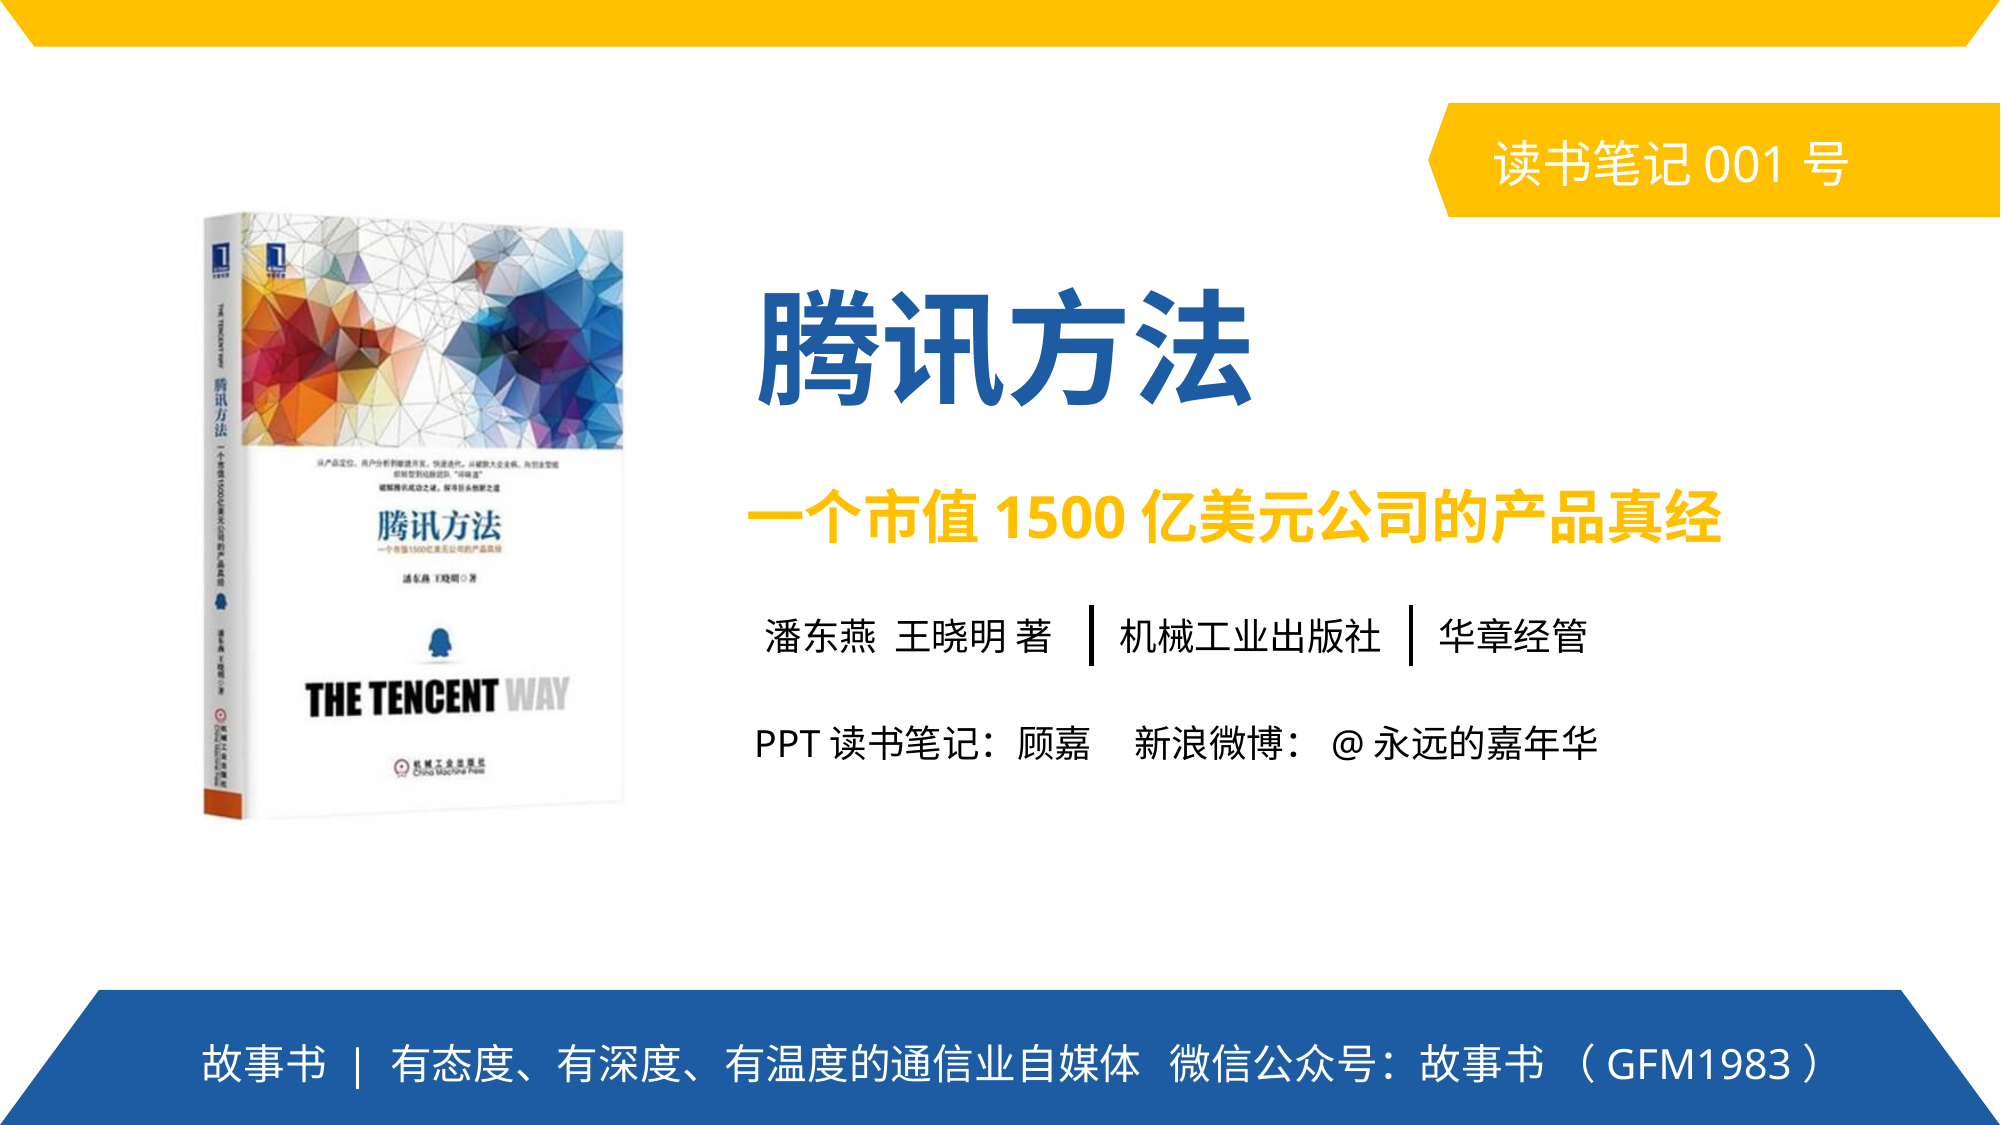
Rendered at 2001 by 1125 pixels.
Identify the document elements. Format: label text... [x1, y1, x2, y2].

text_box 一个市值1500亿美元公司的产品真经 [731, 472, 1738, 558]
text_box [0, 0, 2000, 48]
text_box 华章经管 [1424, 605, 1604, 666]
text_box [1427, 101, 2000, 219]
text_box 读书笔记001号 [1477, 125, 1867, 200]
picture [194, 195, 636, 836]
text_box 故事书 | 有态度、有深度、有温度的通信业自媒体 微信公众号：故事书 （GFM1983） [187, 1030, 1859, 1095]
text_box 潘东燕 王晓明 著 [749, 605, 1068, 666]
text_box 机械工业出版社 [1105, 605, 1398, 666]
text_box 腾讯方法 [741, 263, 1271, 428]
text_box PPT读书笔记：顾嘉 新浪微博：@永远的嘉年华 [739, 712, 1614, 773]
text_box [0, 988, 2000, 1125]
